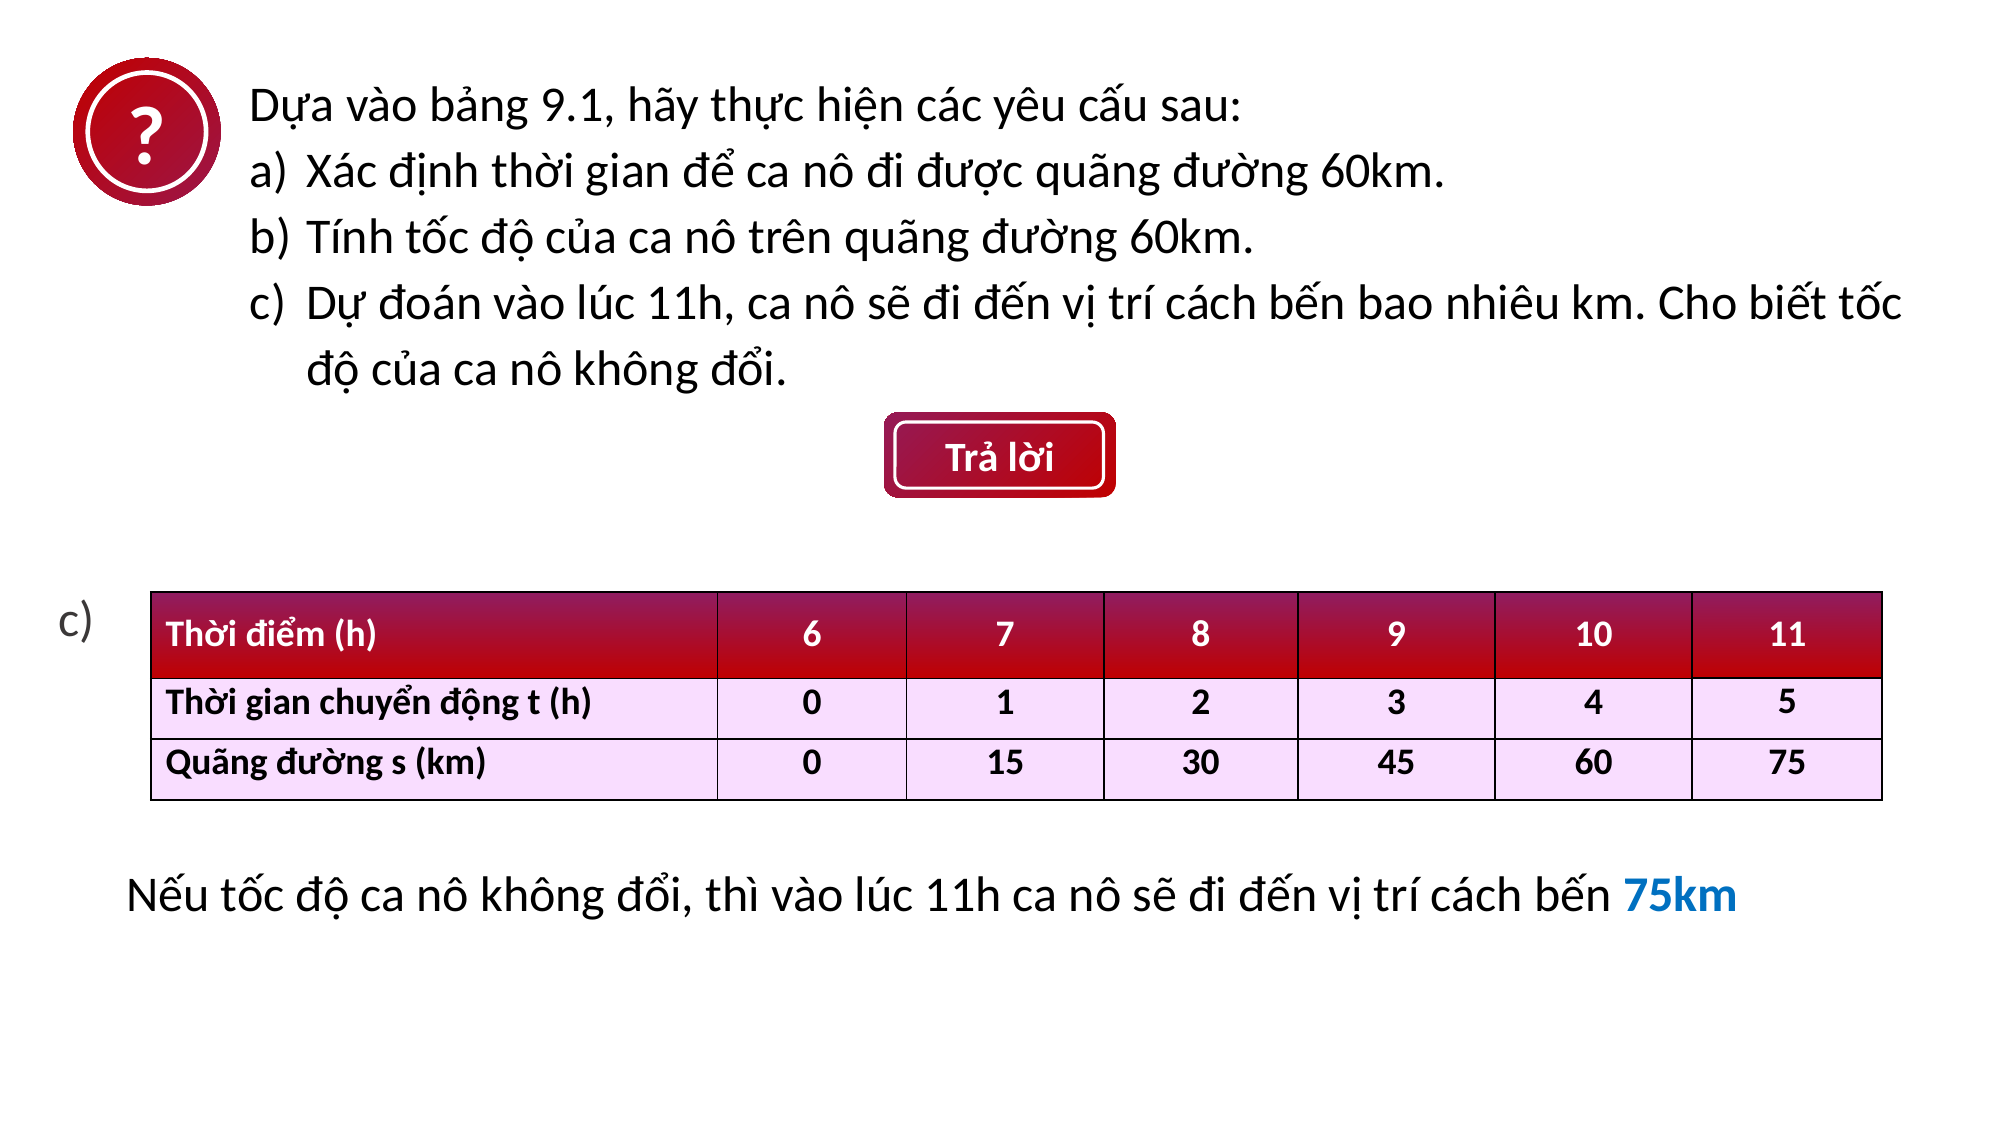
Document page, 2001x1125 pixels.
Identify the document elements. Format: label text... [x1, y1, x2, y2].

table_cell 0 [718, 679, 906, 738]
table_cell Thời gian chuyển động t (h) [152, 679, 717, 738]
table_cell 4 [1496, 679, 1691, 738]
table_header 8 [1105, 593, 1297, 678]
table_header 9 [1299, 593, 1494, 678]
table_cell 1 [907, 679, 1103, 738]
table_header 7 [907, 593, 1103, 678]
table_header Thời điểm (h) [152, 593, 717, 678]
table_cell 15 [907, 740, 1103, 799]
table_cell 60 [1496, 740, 1691, 799]
table_header 11 [1693, 593, 1881, 677]
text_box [73, 57, 221, 206]
text_box c) [43, 578, 131, 654]
text_box Dựa vào bảng 9.1, hãy thực hiện các yêu cấu sau: Xác định thời gian để ca nô đi được quãng đường 60km. Tính tốc độ của ca nô trên quãng đường 60km. Dự đoán vào lúc 11h, ca nô sẽ đi đến vị trí cách bến bao nhiêu km. Cho biết tốc độ của ca nô không đổi. [235, 57, 1936, 403]
table_cell 75 [1693, 740, 1881, 799]
text_box Nếu tốc độ ca nô không đổi, thì vào lúc 11h ca nô sẽ đi đến vị trí cách bến 75km [111, 847, 1927, 929]
table_header 10 [1496, 593, 1691, 678]
table_cell 0 [718, 740, 906, 799]
table_cell 5 [1693, 679, 1881, 738]
table_cell Quãng đường s (km) [152, 740, 717, 799]
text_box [884, 412, 1116, 498]
table_cell 45 [1299, 740, 1494, 799]
table_cell 30 [1105, 740, 1297, 799]
table_header 6 [718, 593, 906, 678]
table_cell 2 [1105, 679, 1297, 738]
table_cell 3 [1299, 679, 1494, 738]
